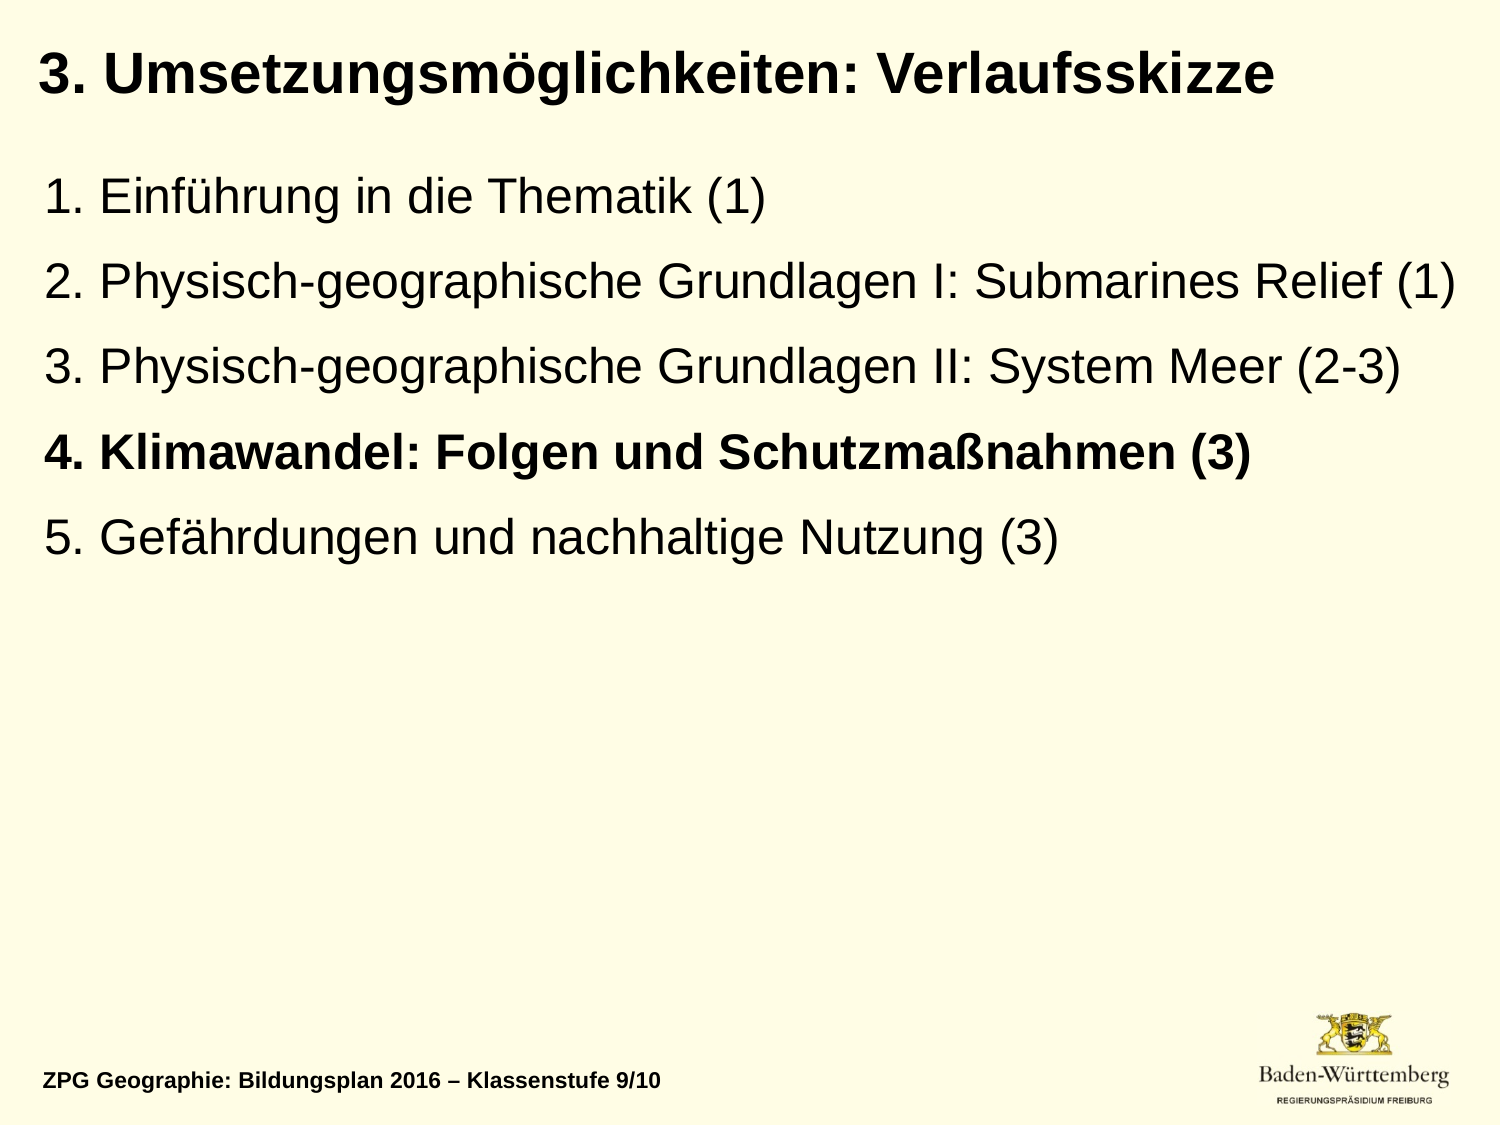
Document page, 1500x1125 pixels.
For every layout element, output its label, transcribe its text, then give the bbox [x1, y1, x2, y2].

picture [1257, 1011, 1451, 1106]
text_box 3. Umsetzungsmöglichkeiten: Verlaufsskizze [23, 27, 1293, 113]
text_box 1. Einführung in die Thematik (1) 2. Physisch-geographische Grundlagen I: Submarines Relief (1) 3. Physisch-geographische Grundlagen II: System Meer (2-3) 4. Klimawandel: Folgen und Schutzmaßnahmen (3) 5. Gefährdungen und nachhaltige Nutzung (3) [29, 156, 1500, 572]
